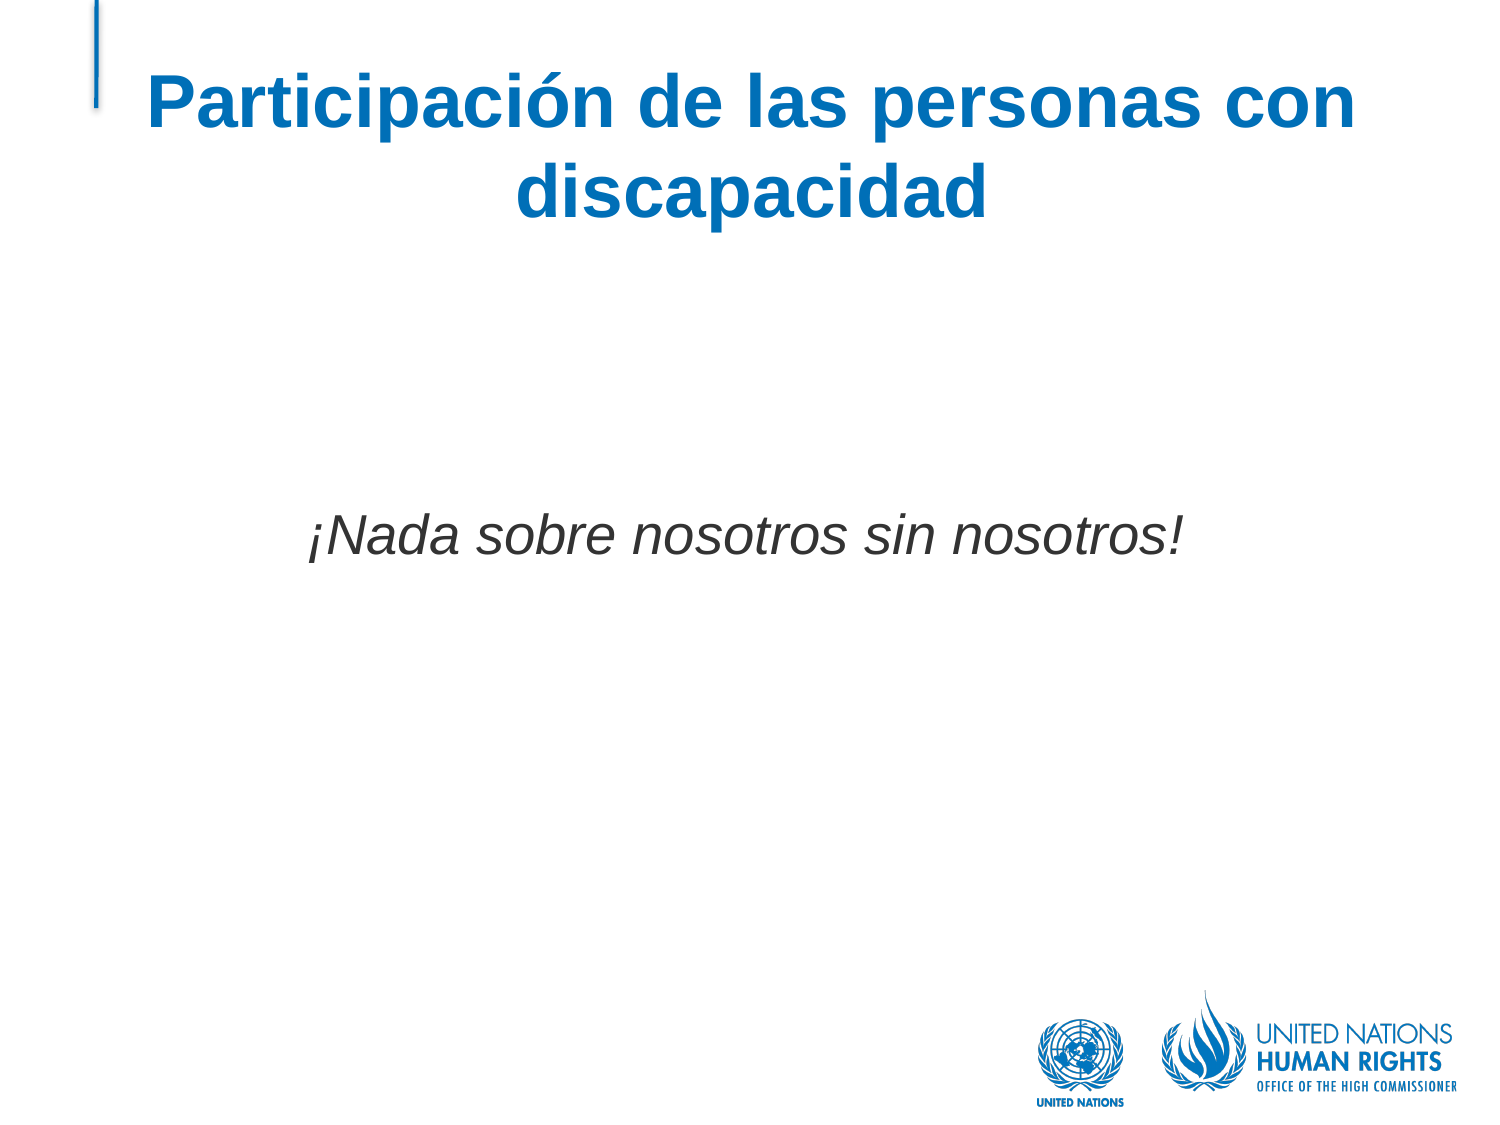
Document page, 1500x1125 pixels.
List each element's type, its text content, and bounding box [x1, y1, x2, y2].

text_box ¡Nada sobre nosotros sin nosotros! [166, 275, 1325, 945]
picture [1037, 990, 1457, 1107]
title Participación de las personas con discapacidad [68, 45, 1437, 224]
